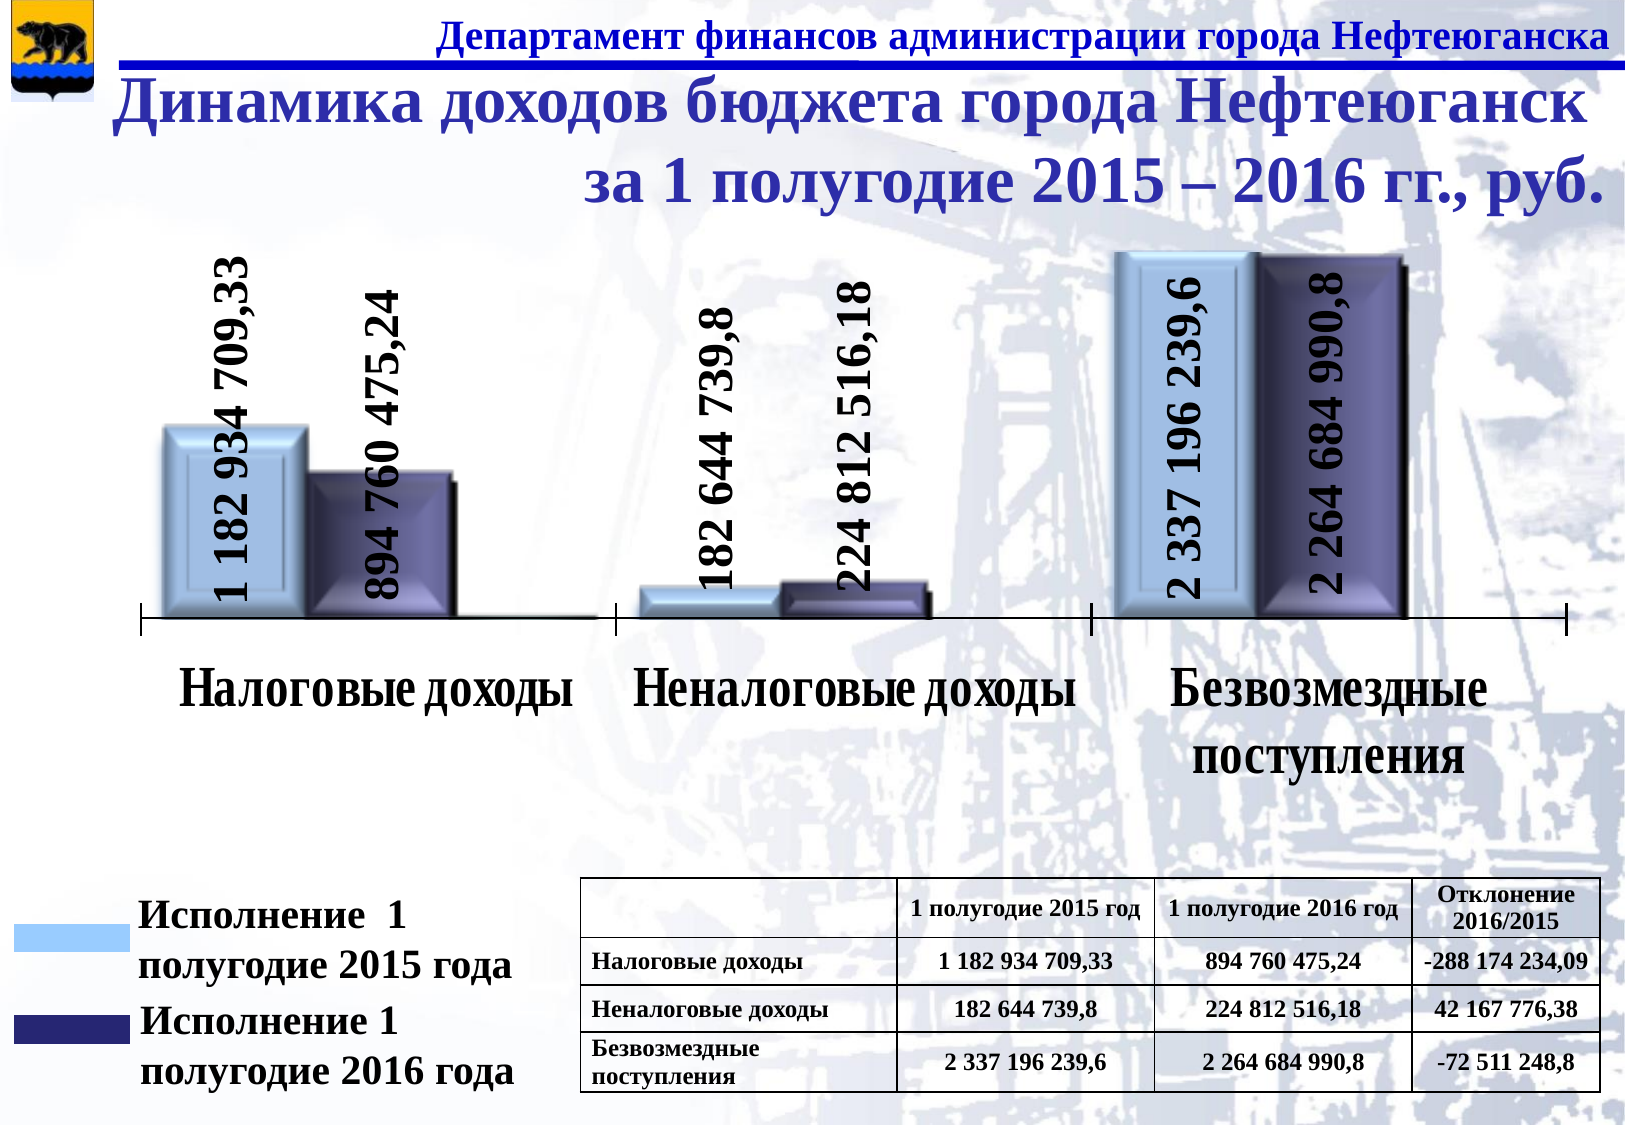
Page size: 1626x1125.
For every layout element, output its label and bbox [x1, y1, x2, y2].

picture [0, 0, 1625, 1125]
text_box [34, 235, 1608, 806]
